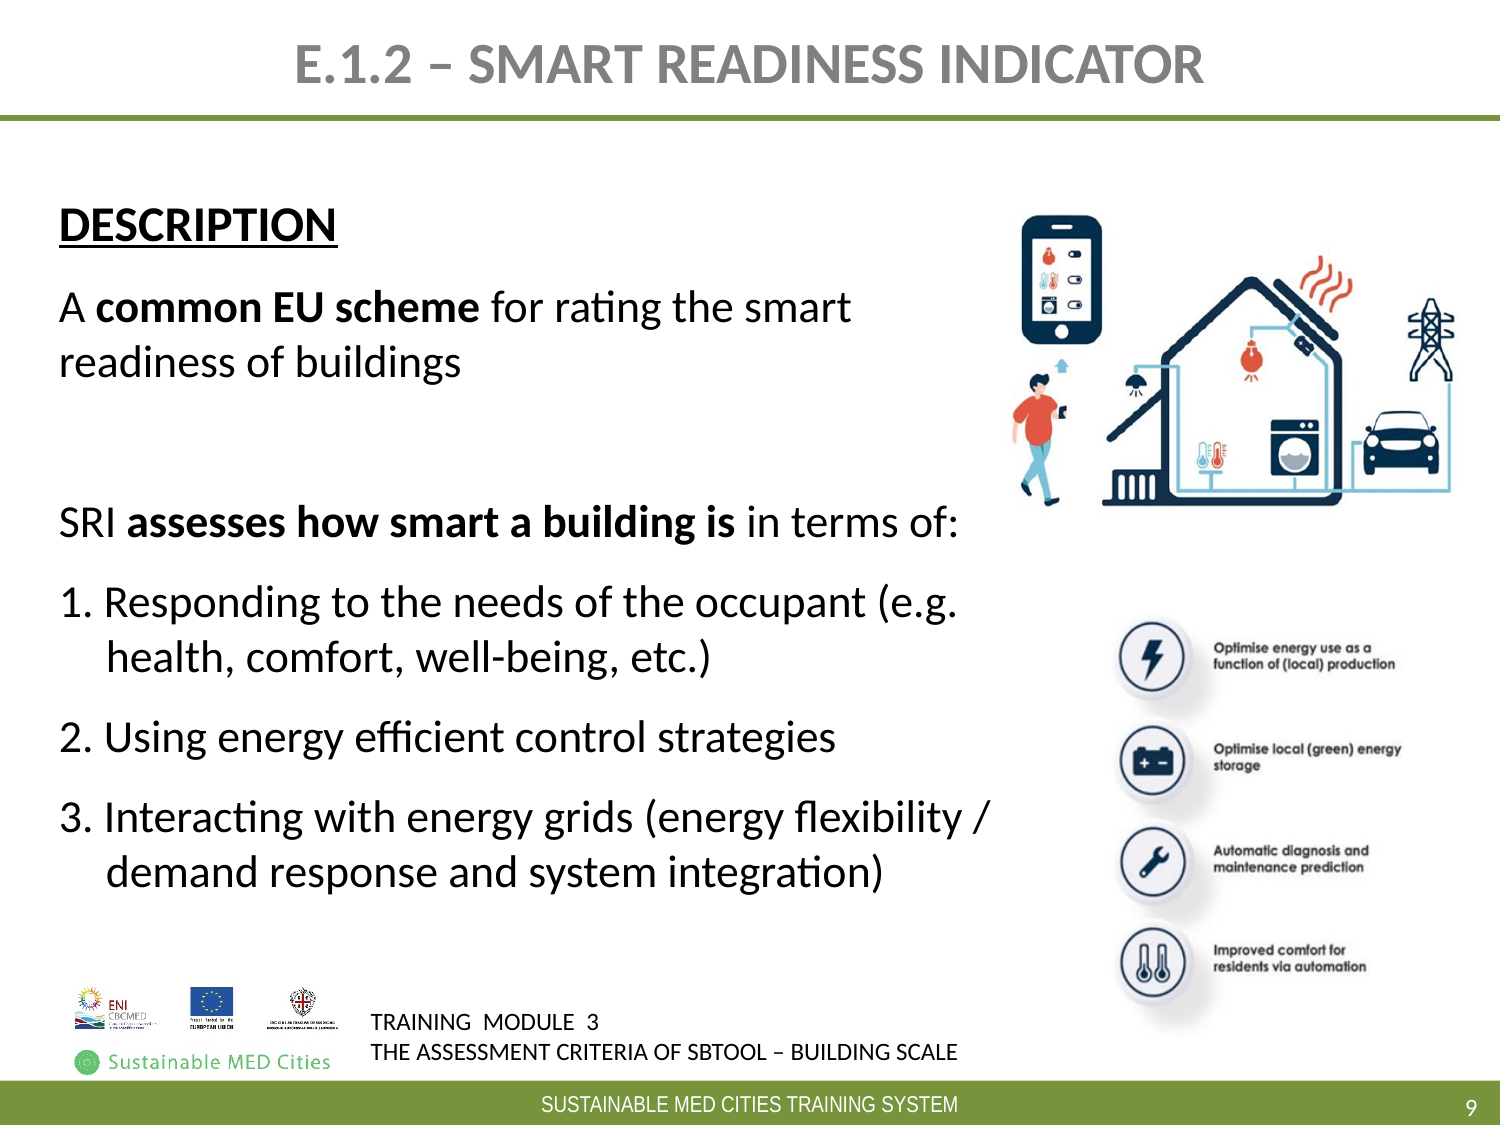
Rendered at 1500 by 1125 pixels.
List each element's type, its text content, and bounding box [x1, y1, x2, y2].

slide_number 9 [1142, 1076, 1493, 1125]
title E.1.2 – SMART READINESS INDICATOR [0, 0, 1500, 121]
picture [62, 978, 356, 1080]
picture [985, 189, 1480, 523]
picture [1090, 611, 1427, 1059]
list DESCRIPTION A common EU scheme for rating the smart readiness of buildings SRI assesses how smart a building is in terms of: 1. Responding to the needs of the occupant (e.g. health, comfort, well-being, etc.) 2. Using energy efficient control strategies 3. Interacting with energy grids (energy flexibility / demand response and system integration) [43, 184, 1040, 875]
